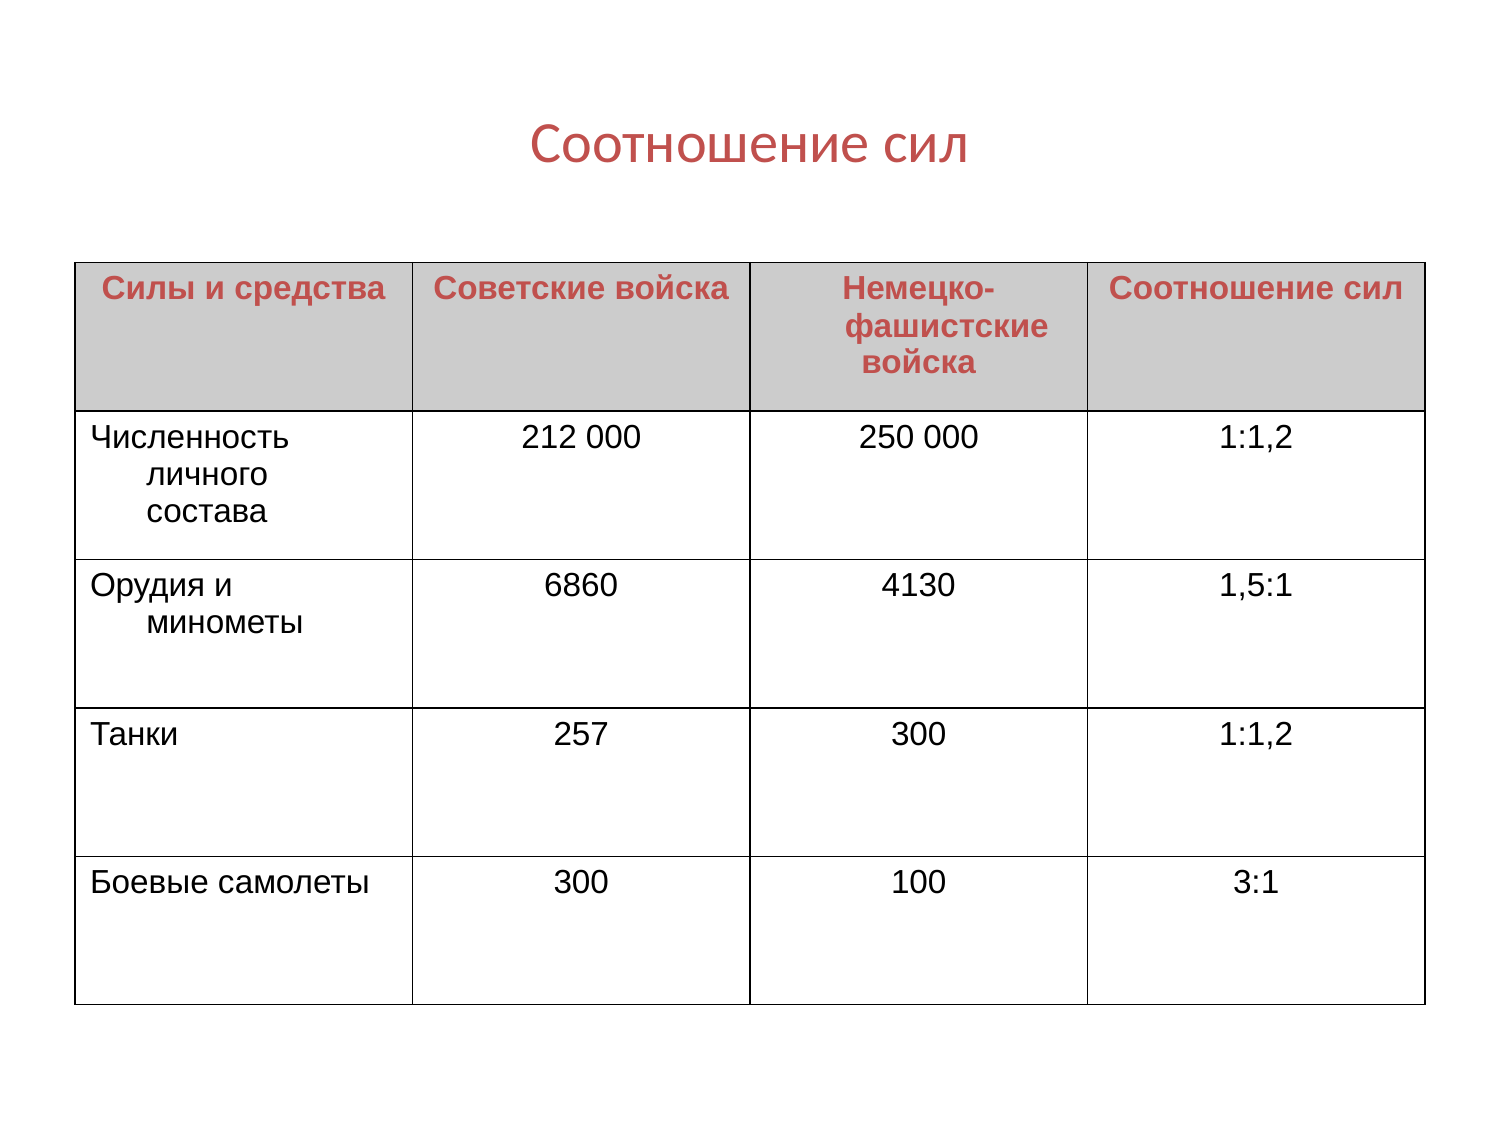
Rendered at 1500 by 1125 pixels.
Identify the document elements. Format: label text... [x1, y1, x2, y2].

table_cell 3:1 [1088, 857, 1424, 1004]
table_cell 250 000 [751, 412, 1087, 559]
table_cell 300 [413, 857, 749, 1004]
table_header Советские войска [413, 263, 749, 410]
table_cell 257 [413, 709, 749, 856]
table_cell 1:1,2 [1088, 709, 1424, 856]
table_cell Танки [76, 709, 412, 856]
table_cell Боевые самолеты [76, 857, 412, 1004]
title Соотношение сил [75, 45, 1425, 233]
table_header Немецко-фашистские войска [751, 263, 1087, 410]
table_cell Орудия и минометы [76, 560, 412, 707]
table_cell 6860 [413, 560, 749, 707]
table_cell 212 000 [413, 412, 749, 559]
table_cell 1:1,2 [1088, 412, 1424, 559]
table_cell 1,5:1 [1088, 560, 1424, 707]
table_header Силы и средства [76, 263, 412, 410]
table_cell 4130 [751, 560, 1087, 707]
table_cell Численность личного состава [76, 412, 412, 559]
table_cell 100 [751, 857, 1087, 1004]
table_header Соотношение сил [1088, 263, 1424, 410]
table_cell 300 [751, 709, 1087, 856]
